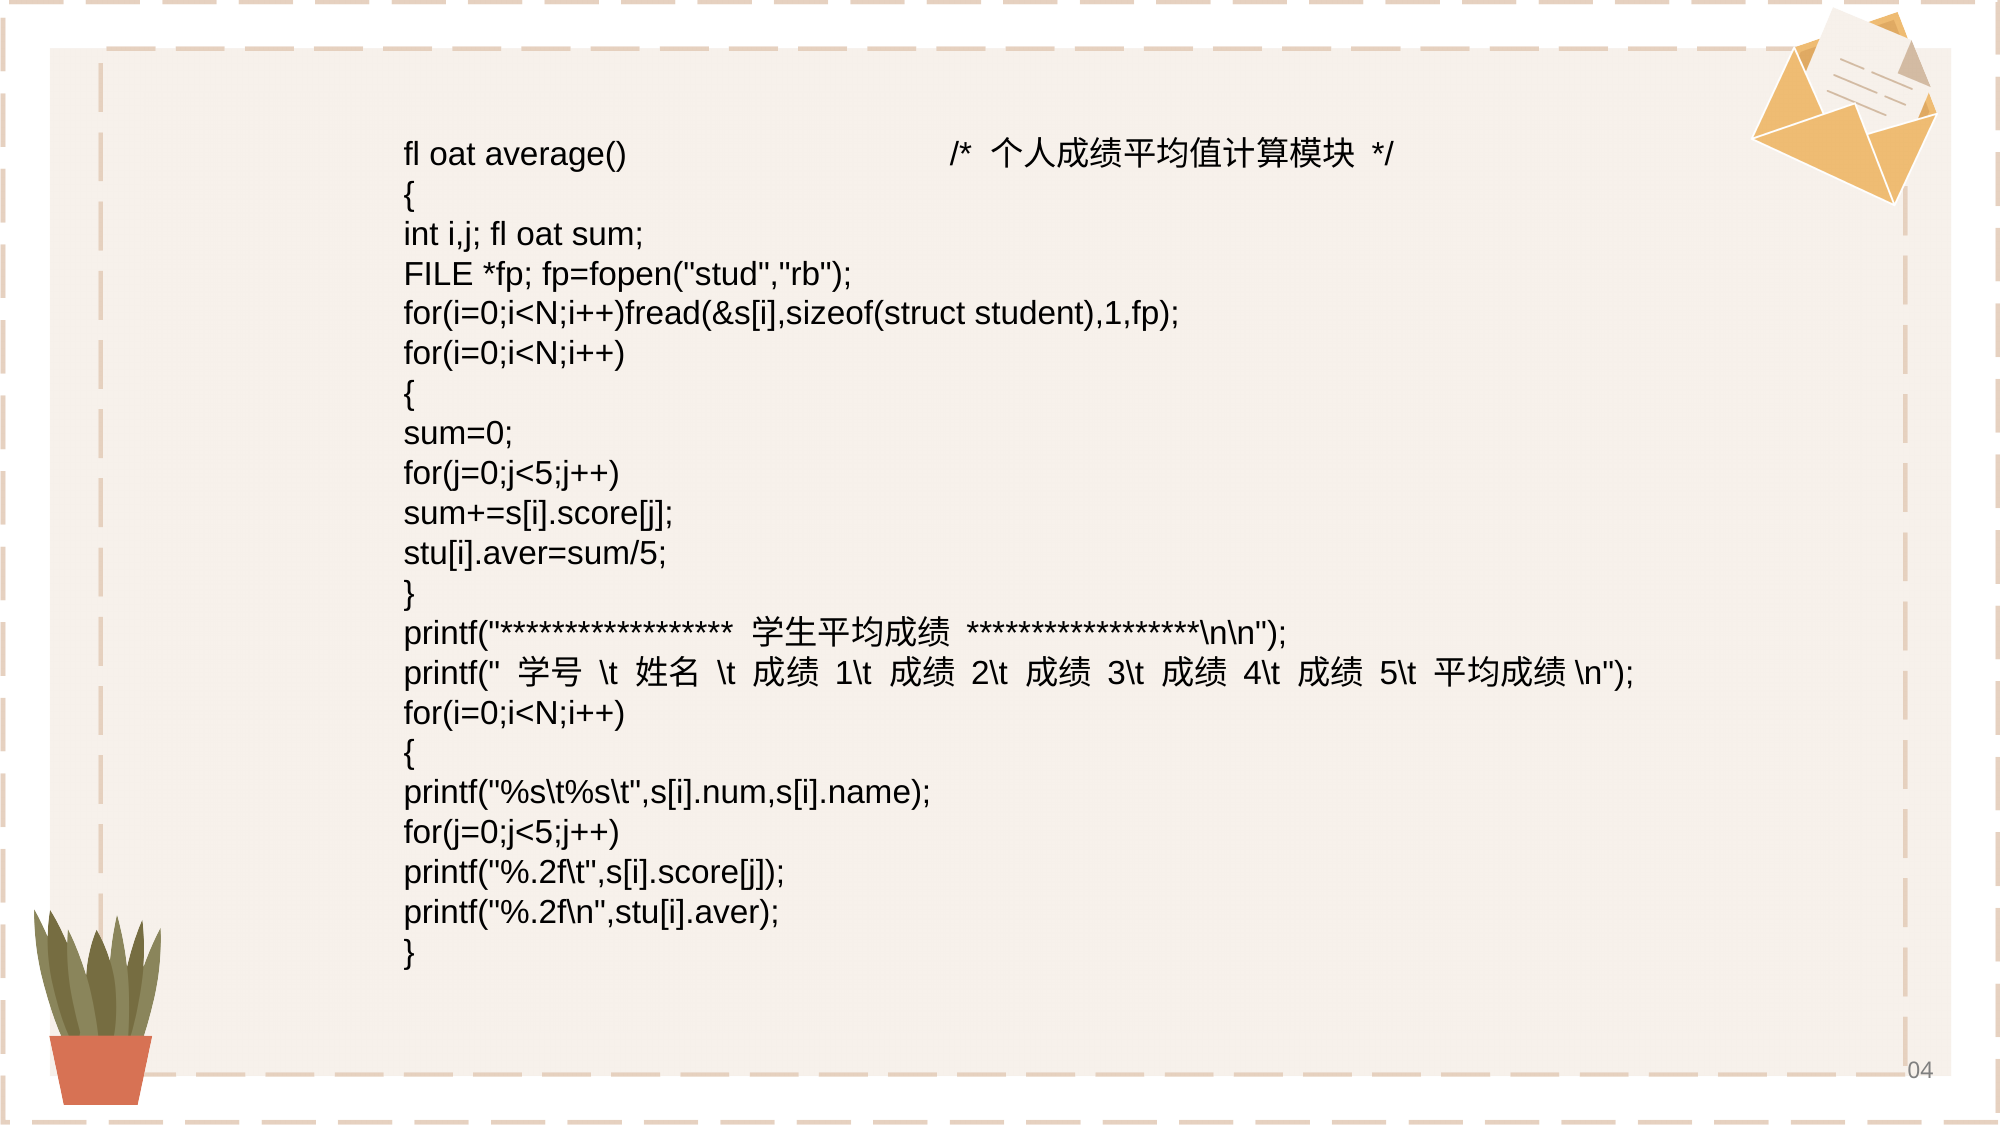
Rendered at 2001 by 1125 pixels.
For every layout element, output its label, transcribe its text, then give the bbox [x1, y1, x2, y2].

text_box 04 [1904, 1055, 1937, 1083]
picture [0, 0, 2000, 1125]
